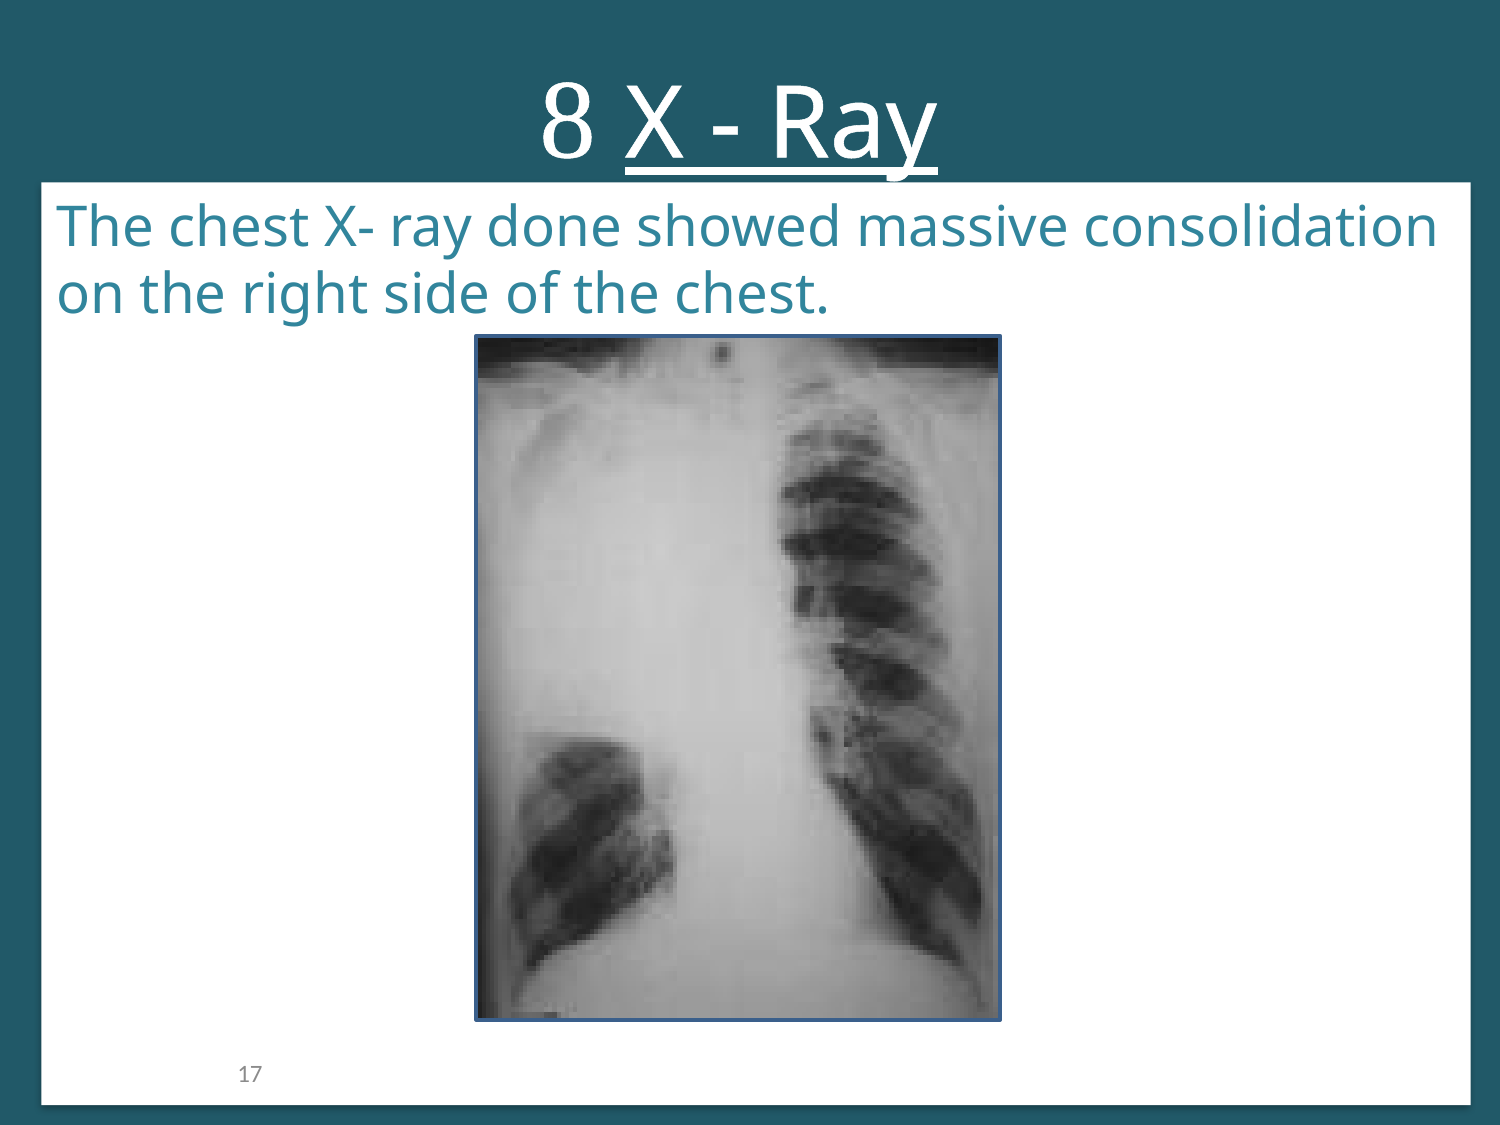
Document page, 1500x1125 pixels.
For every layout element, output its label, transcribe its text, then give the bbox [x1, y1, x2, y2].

title The chest X- ray done showed massive consolidation on the right side of the chest. [39, 180, 1473, 1107]
text_box  X - Ray [265, 37, 1211, 188]
slide_number 17 [75, 1042, 425, 1103]
picture [478, 337, 999, 1018]
